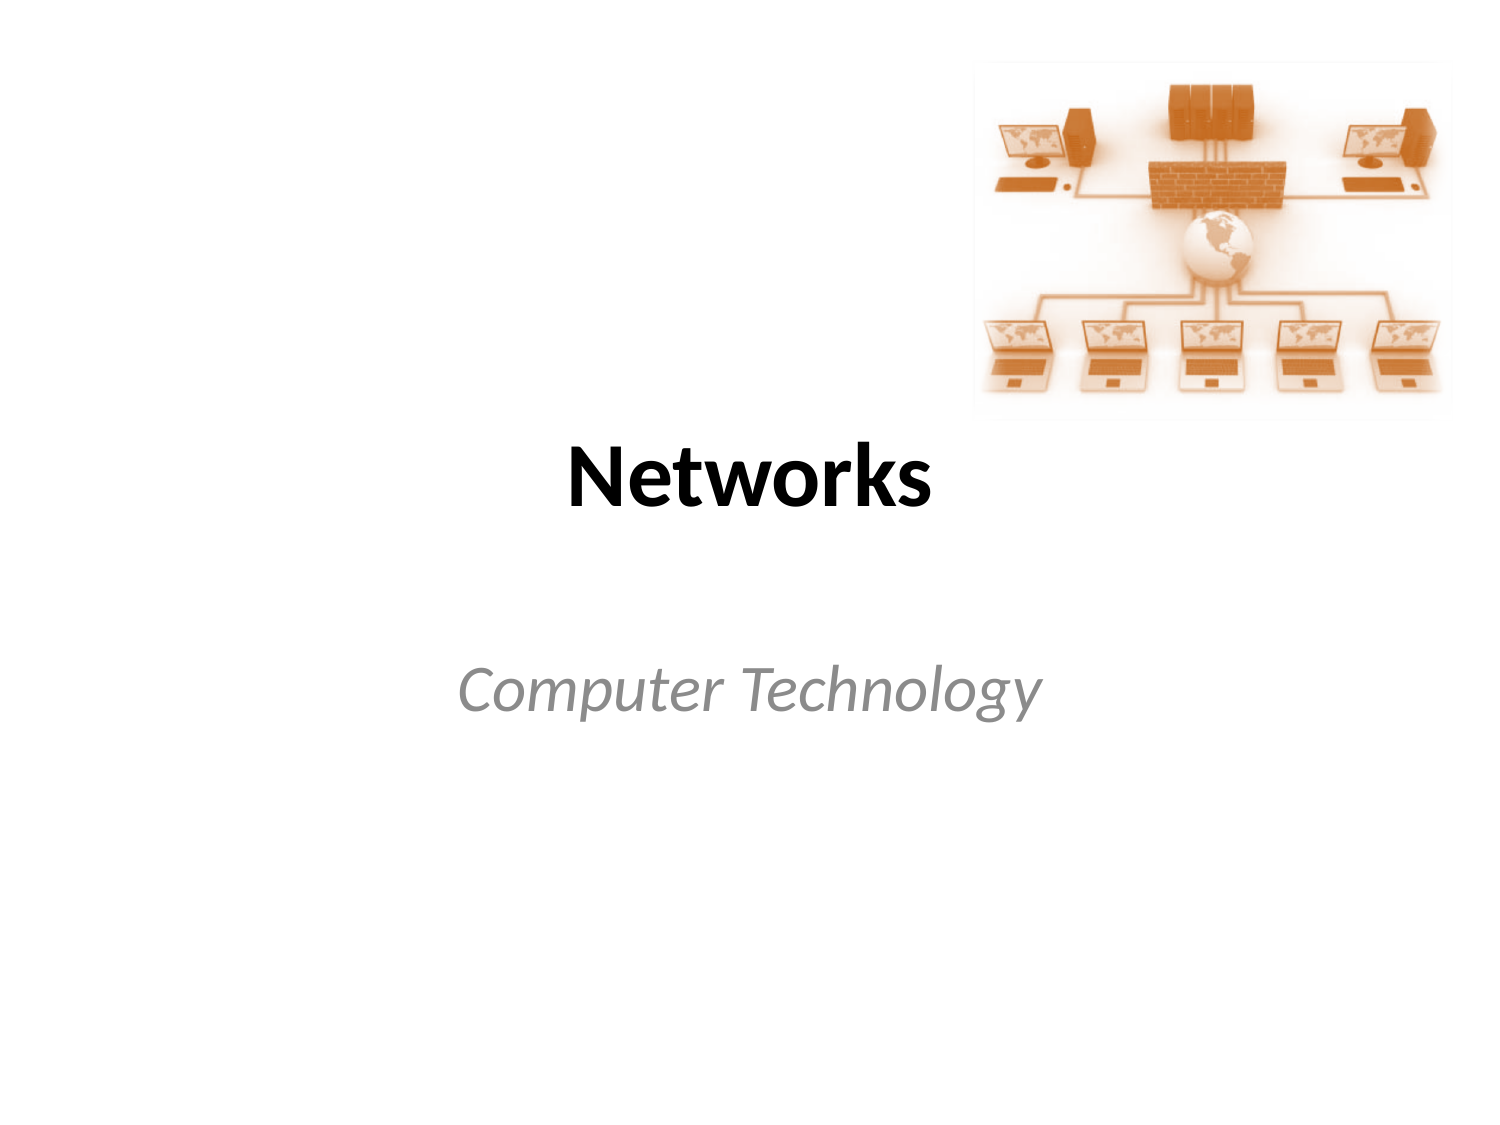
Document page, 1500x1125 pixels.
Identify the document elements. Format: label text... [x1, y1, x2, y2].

subtitle Computer Technology [225, 637, 1275, 925]
title Networks [112, 349, 1388, 591]
picture [974, 62, 1451, 419]
